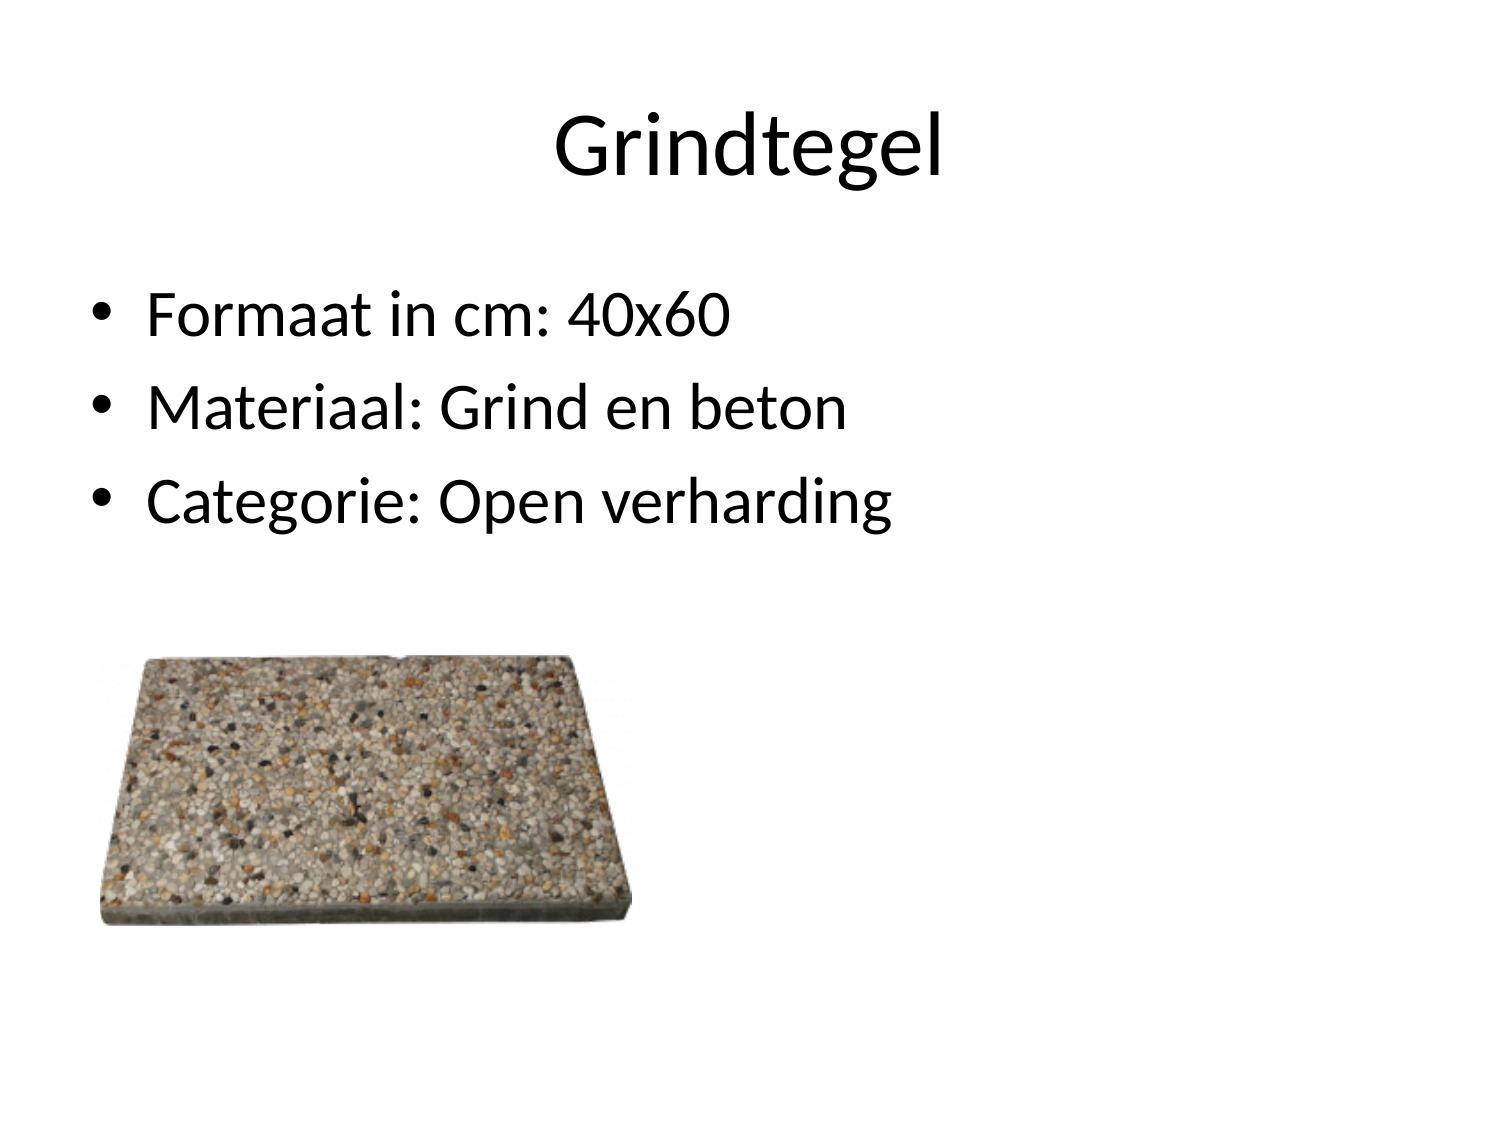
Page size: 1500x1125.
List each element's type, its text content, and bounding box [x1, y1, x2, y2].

picture [100, 562, 633, 1125]
title Grindtegel [75, 45, 1425, 233]
list Formaat in cm: 40x60 Materiaal: Grind en beton Categorie: Open verharding [75, 262, 1425, 1005]
